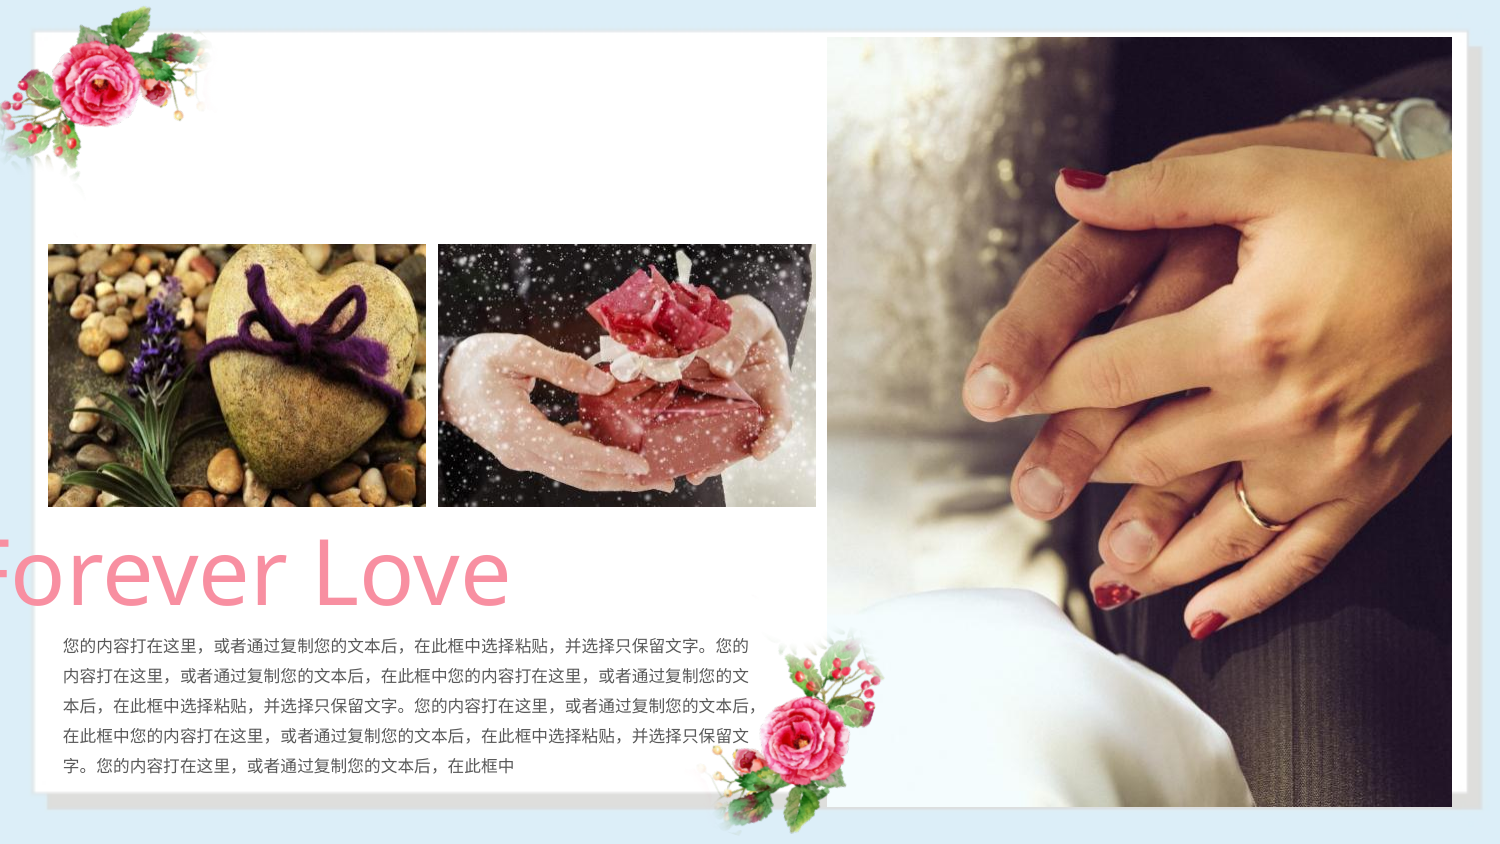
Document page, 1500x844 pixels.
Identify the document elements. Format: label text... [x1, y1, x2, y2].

picture [0, 0, 1500, 844]
text_box 您的内容打在这里，或者通过复制您的文本后，在此框中选择粘贴，并选择只保留文字。您的内容打在这里，或者通过复制您的文本后，在此框中您的内容打在这里，或者通过复制您的文本后，在此框中选择粘贴，并选择只保留文字。您的内容打在这里，或者通过复制您的文本后，在此框中您的内容打在这里，或者通过复制您的文本后，在此框中选择粘贴，并选择只保留文字。您的内容打在这里，或者通过复制您的文本后，在此框中 [48, 618, 702, 784]
text_box Forever Love [0, 506, 527, 632]
